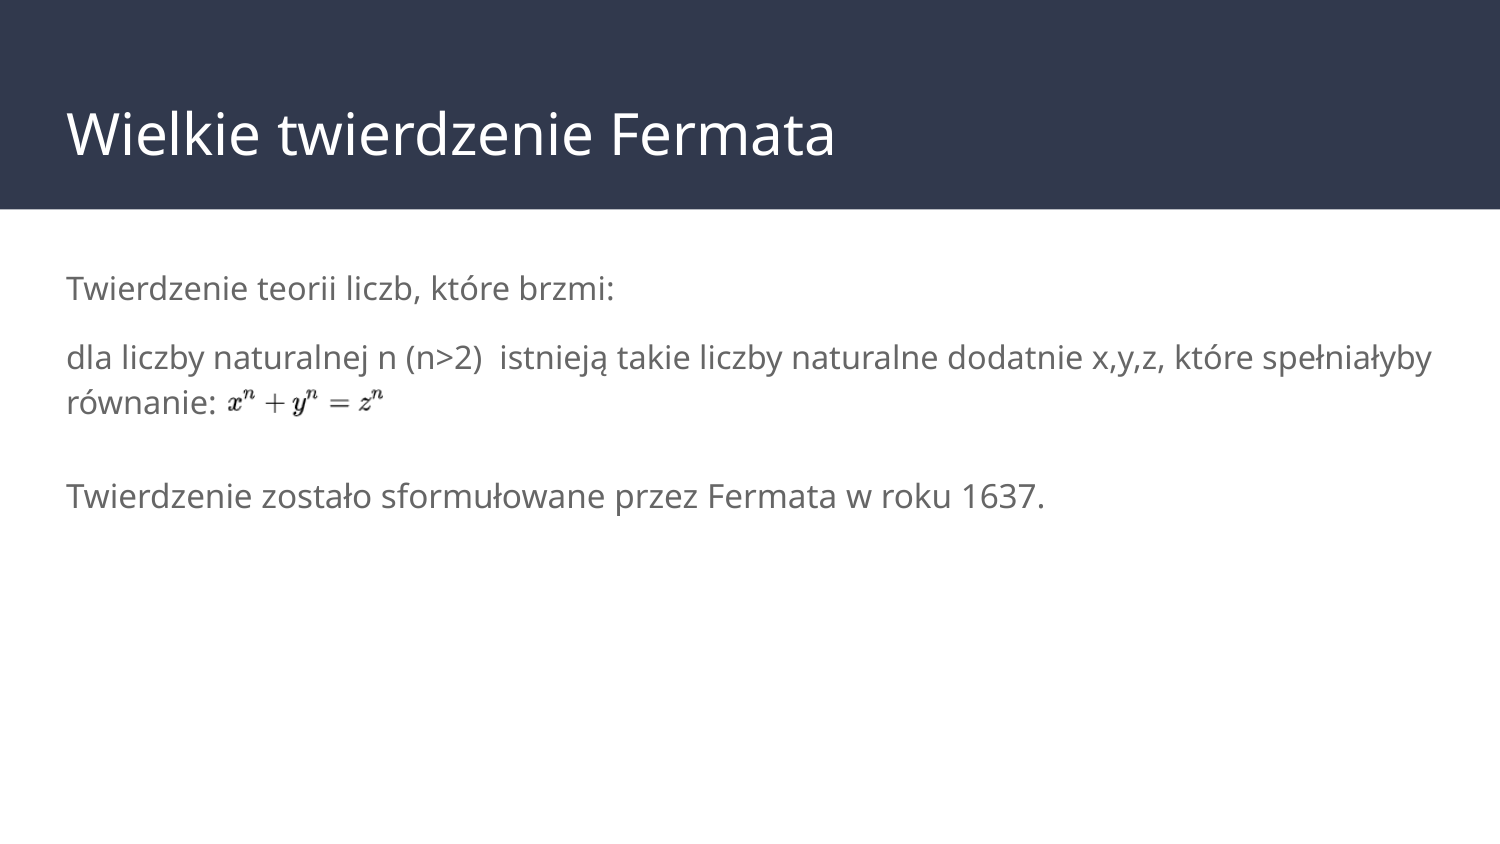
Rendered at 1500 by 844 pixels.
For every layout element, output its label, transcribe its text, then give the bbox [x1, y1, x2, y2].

list Twierdzenie zostało sformułowane przez Fermata w roku 1637. [51, 454, 1173, 685]
list Twierdzenie teorii liczb, które brzmi: dla liczby naturalnej n (n>2) istnieją takie liczby naturalne dodatnie x,y,z, które spełniałyby równanie: [51, 247, 1473, 438]
title Wielkie twierdzenie Fermata [51, 82, 1449, 185]
picture [224, 379, 385, 423]
